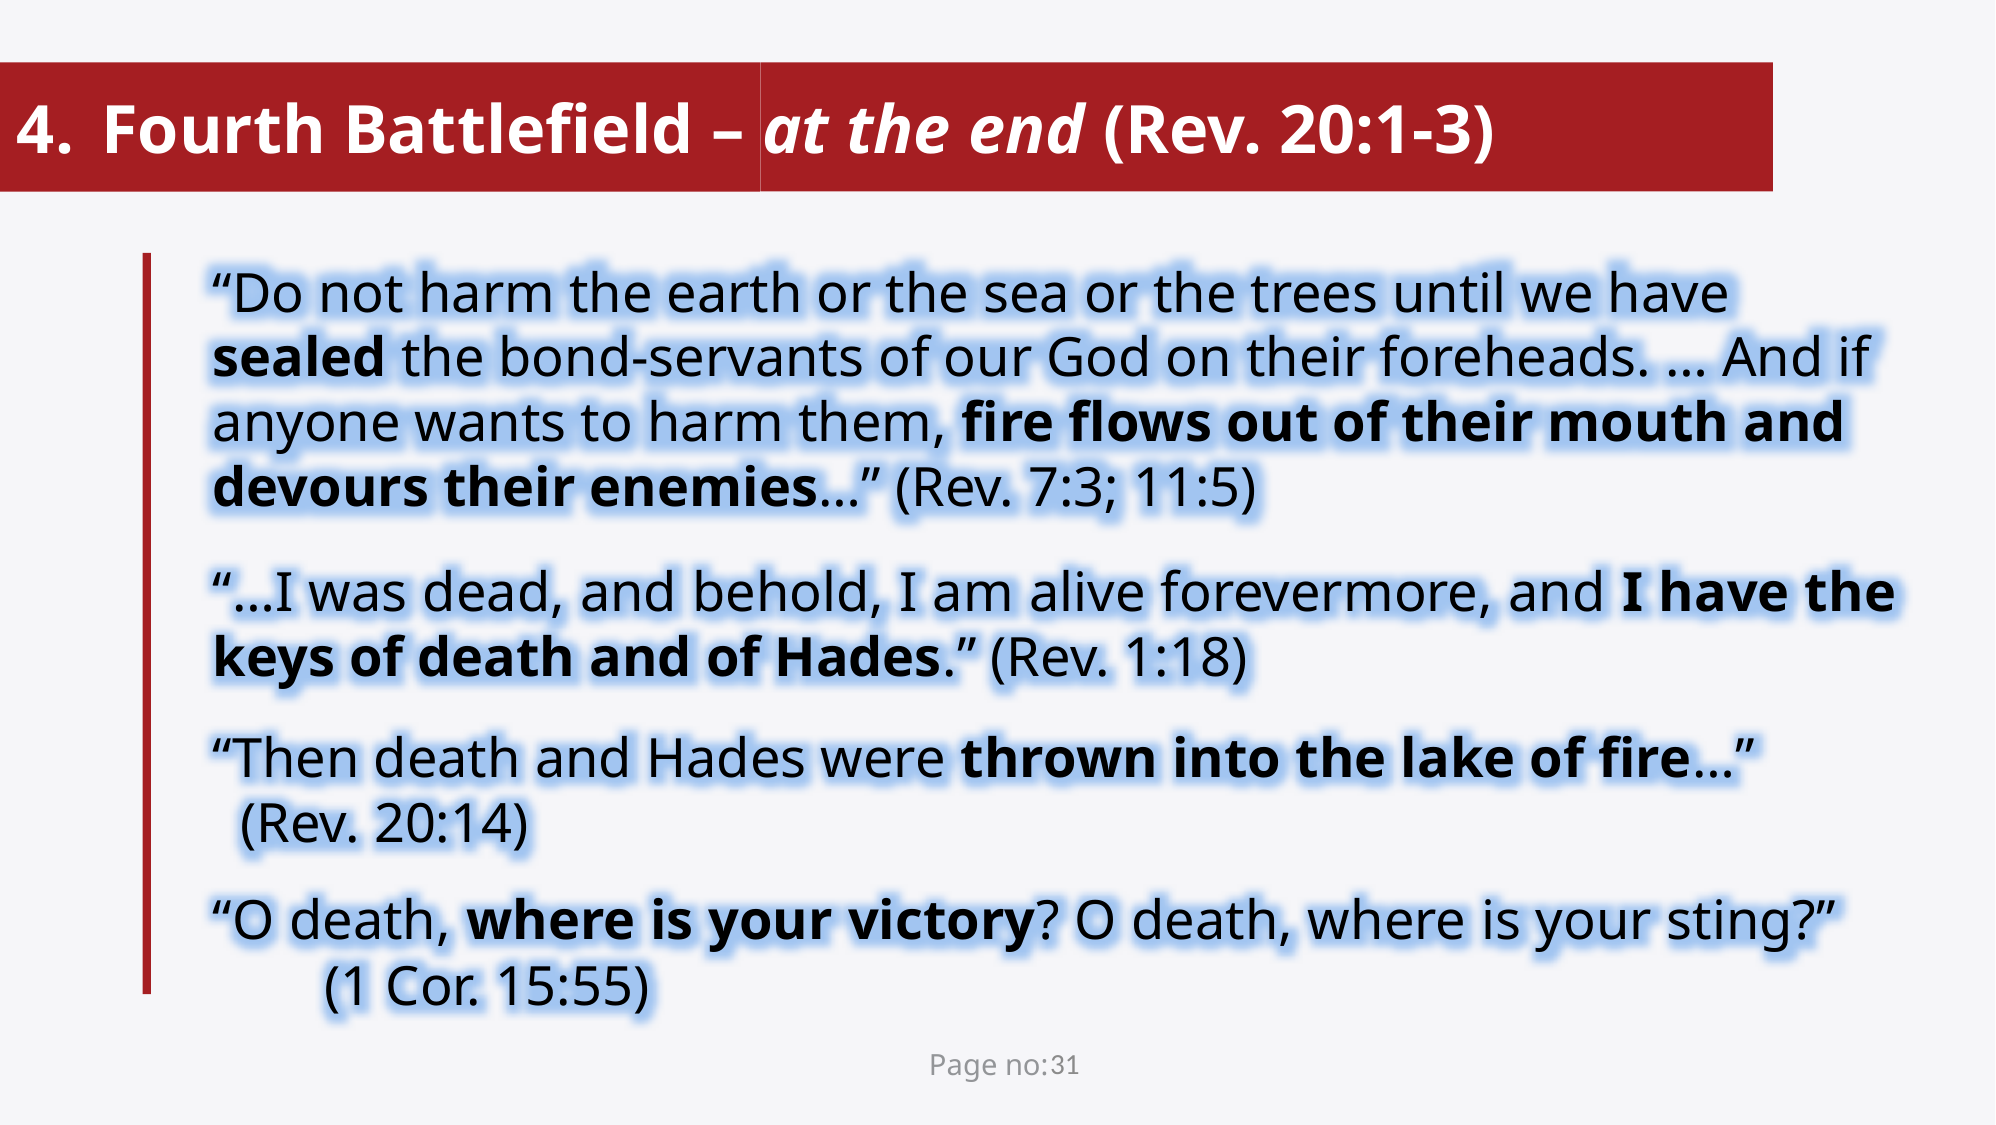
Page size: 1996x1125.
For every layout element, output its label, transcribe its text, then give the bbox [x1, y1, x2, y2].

text_box “…I was dead, and behold, I am alive forevermore, and I have the keys of death and of Hades.” (Rev. 1:18) [198, 549, 1911, 695]
text_box “O death, where is your victory? O death, where is your sting?” (1 Cor. 15:55) [198, 878, 1911, 1024]
text_box “Do not harm the earth or the sea or the trees until we have sealed the bond-servants of our God on their foreheads. … And if anyone wants to harm them, fire flows out of their mouth and devours their enemies…” (Rev. 7:3; 11:5) [198, 250, 1911, 526]
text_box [1, 62, 1799, 192]
text_box “Then death and Hades were thrown into the lake of fire…” (Rev. 20:14) [198, 716, 1911, 861]
